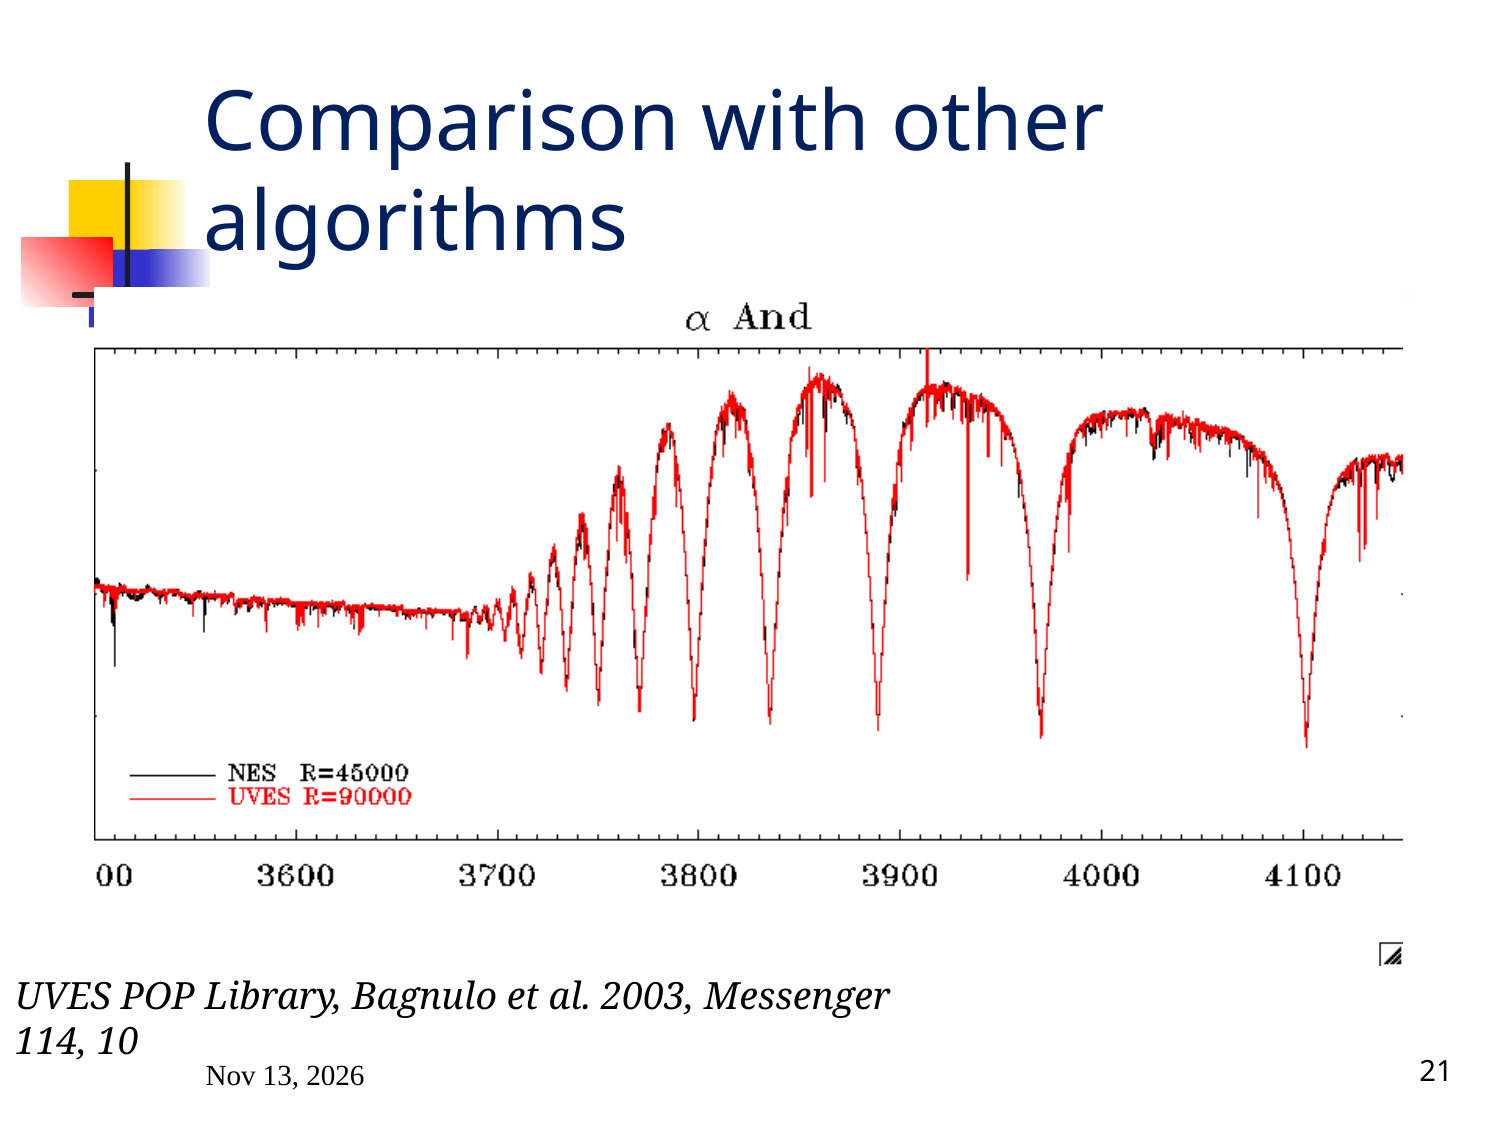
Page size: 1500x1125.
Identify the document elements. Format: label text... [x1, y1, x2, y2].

title Comparison with other algorithms [188, 35, 1468, 275]
picture [93, 287, 1403, 966]
slide_number 17-Nov-11 [190, 1070, 504, 1100]
slide_number 21 [1155, 1024, 1468, 1100]
text_box UVES POP Library, Bagnulo et al. 2003, Messenger 114, 10 [0, 964, 925, 1070]
